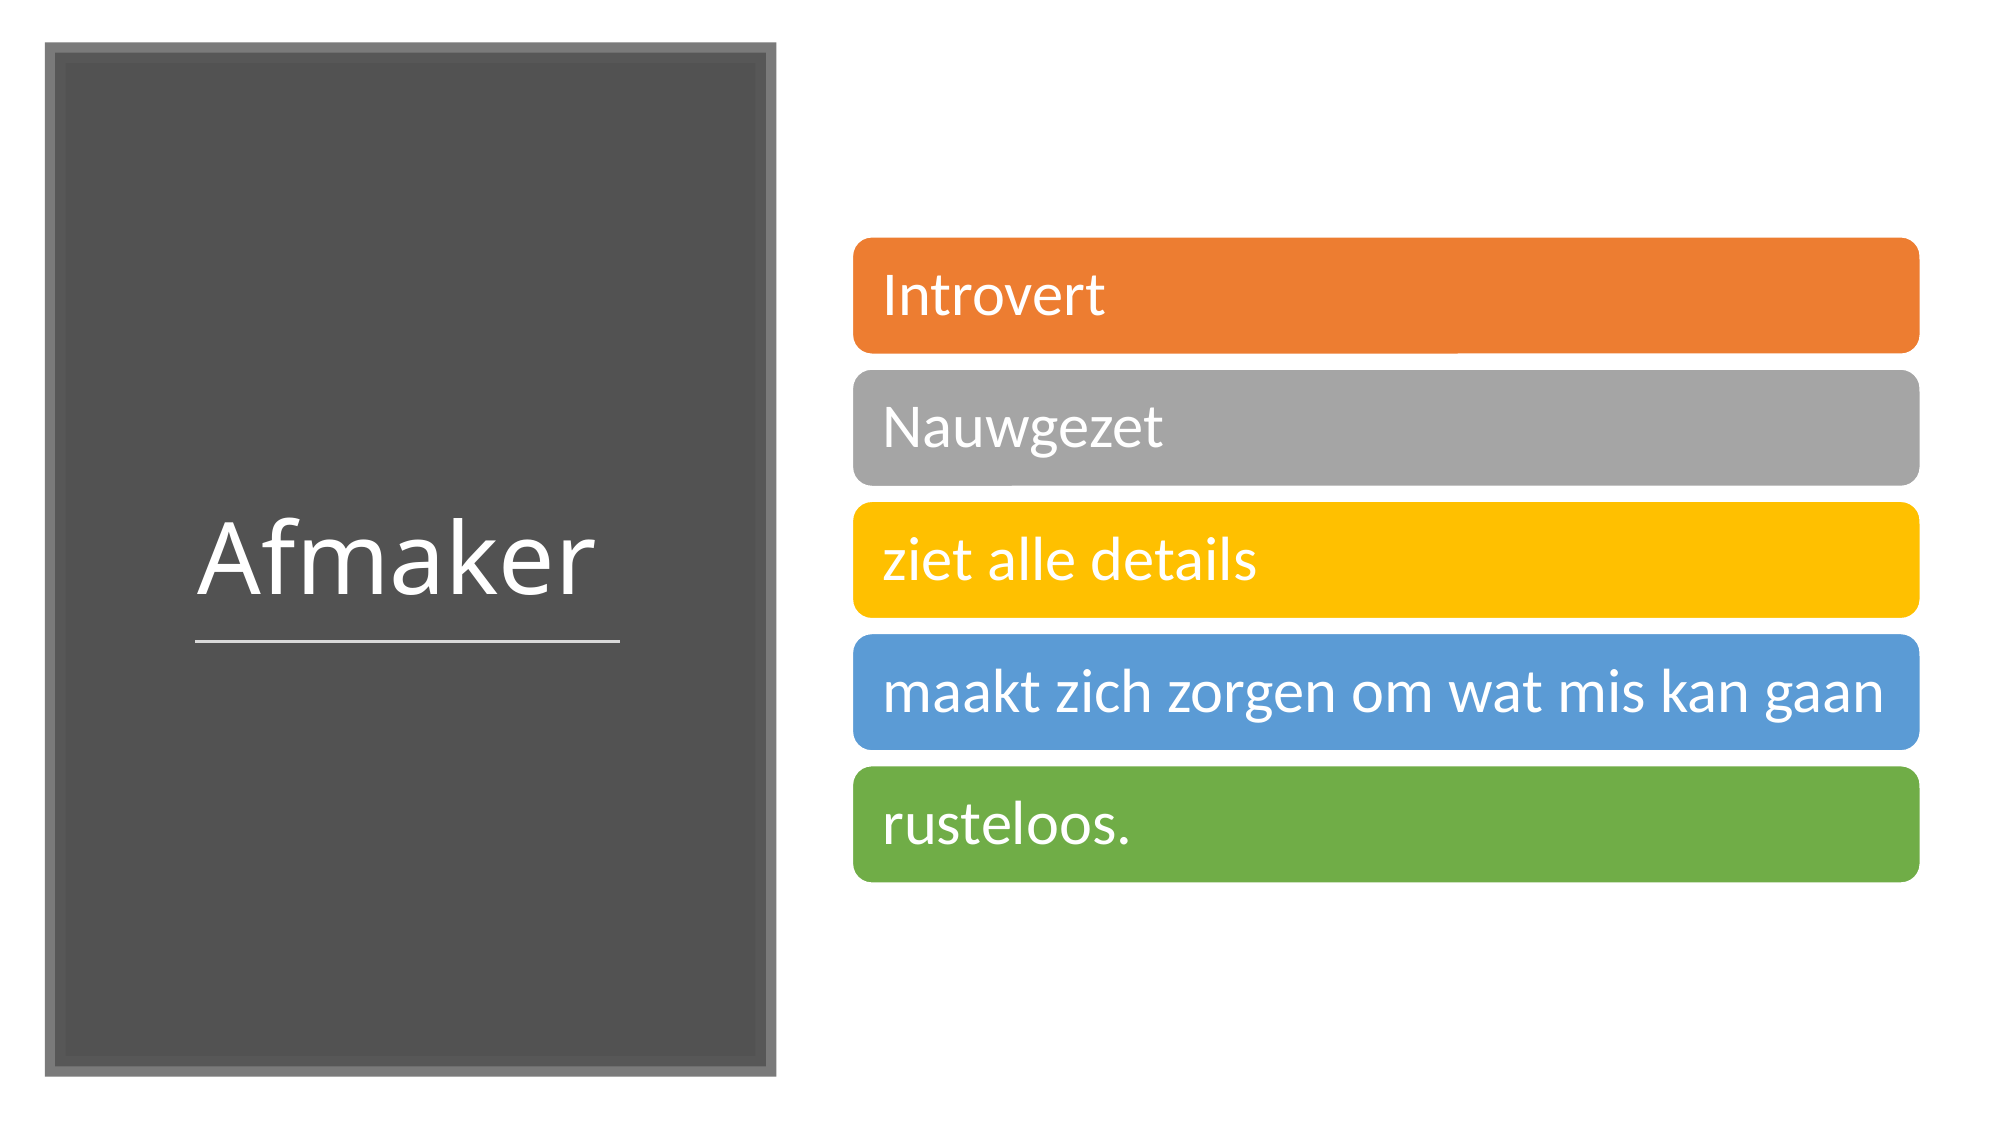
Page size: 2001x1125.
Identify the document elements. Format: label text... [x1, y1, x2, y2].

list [852, 77, 1921, 1043]
title Afmaker [110, 149, 711, 624]
text_box [54, 52, 767, 1067]
